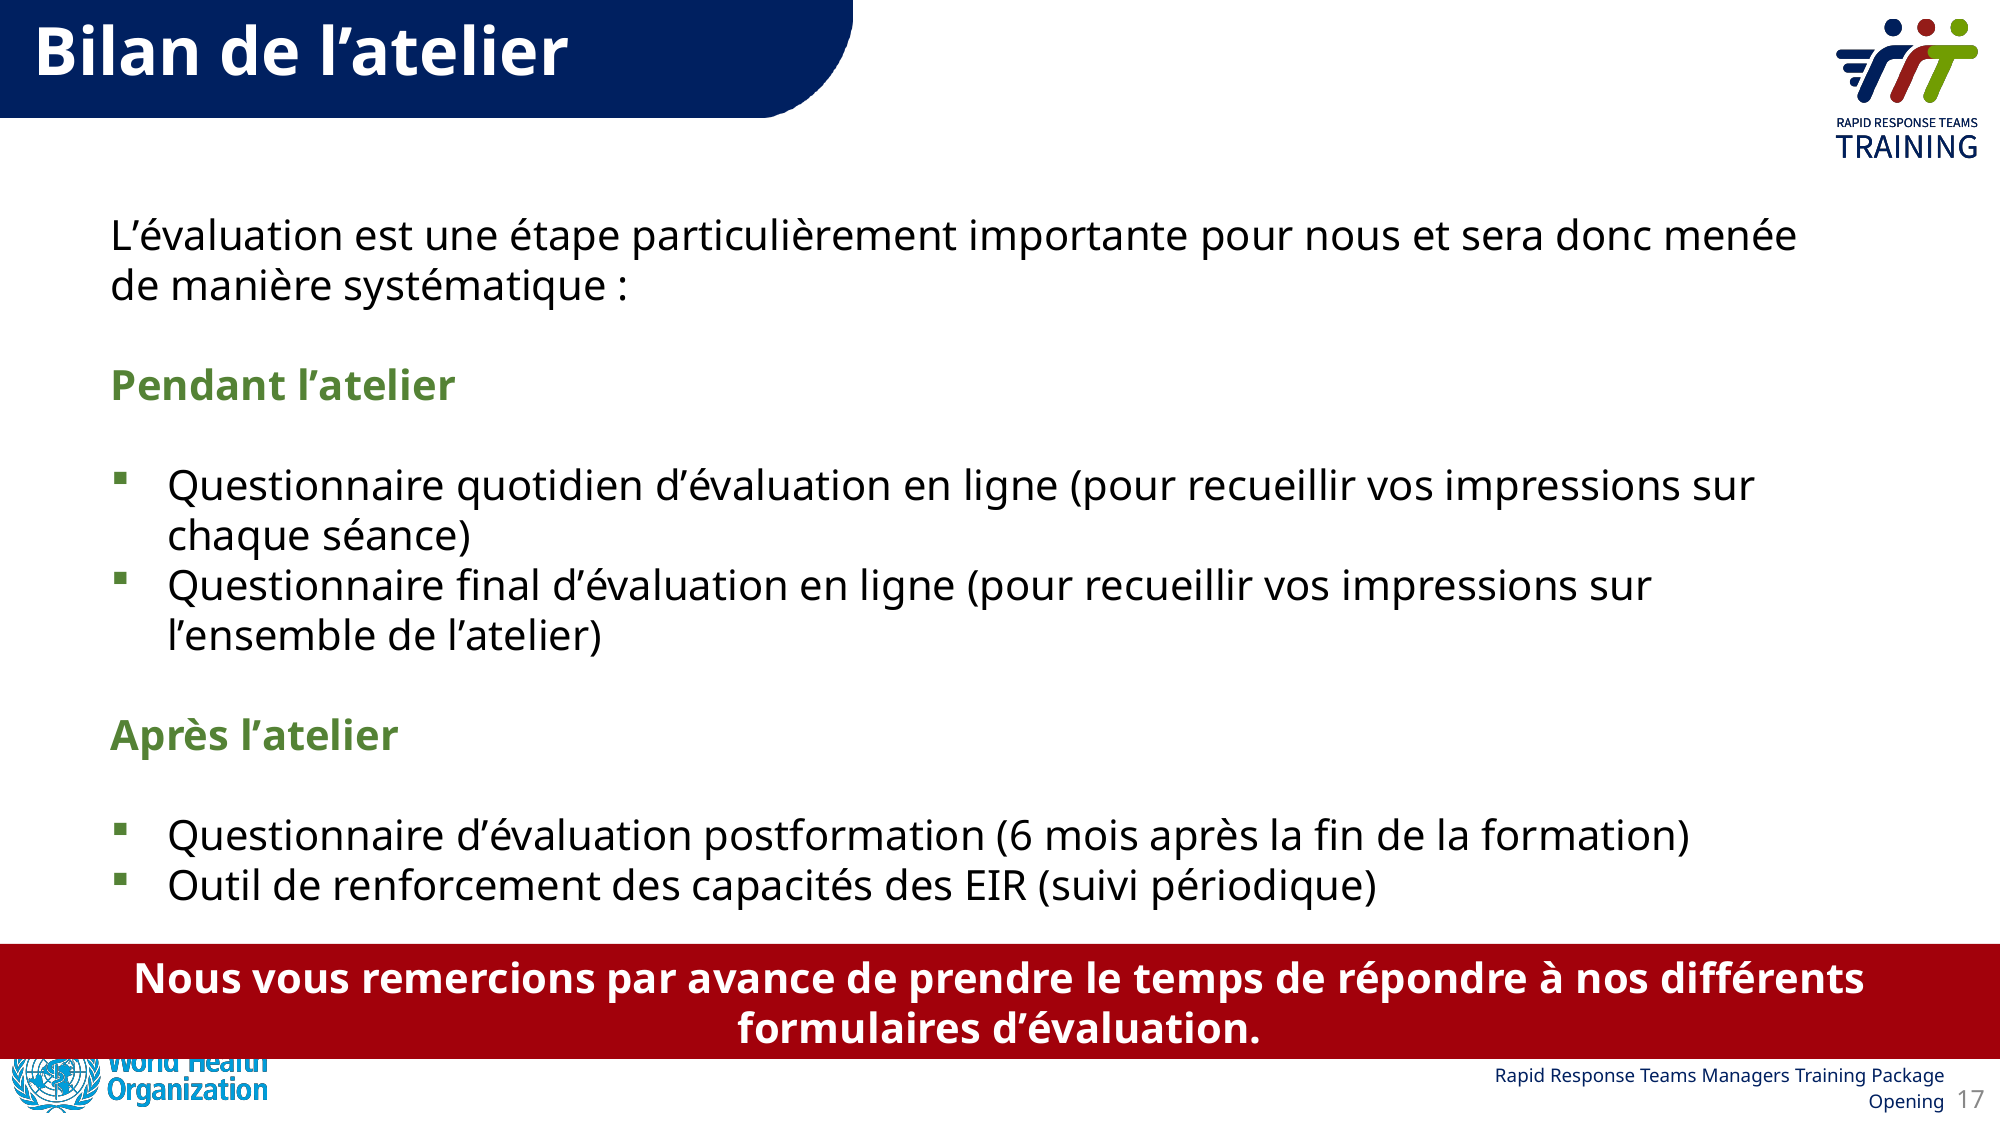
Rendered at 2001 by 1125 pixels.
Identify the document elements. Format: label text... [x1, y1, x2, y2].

picture [12, 1083, 48, 1113]
picture [1835, 19, 1978, 167]
picture [34, 1059, 41, 1078]
picture [30, 1083, 37, 1091]
picture [50, 1108, 62, 1113]
picture [0, 0, 853, 118]
picture [71, 1059, 90, 1091]
text_box 17 [1557, 1076, 1993, 1121]
picture [22, 1062, 26, 1077]
picture [64, 1059, 267, 1113]
text_box Lʼévaluation est une étape particulièrement importante pour nous et sera donc menée de manière systématique : Pendant lʼatelier Questionnaire quotidien dʼévaluation en ligne (pour recueillir vos impressions sur chaque séance) Questionnaire final dʼévaluation en ligne (pour recueillir vos impressions sur lʼensemble de lʼatelier) Après lʼatelier Questionnaire dʼévaluation postformation (6 mois après la fin de la formation) Outil de renforcement des capacités des EIR (suivi périodique) [103, 201, 1808, 917]
picture [24, 1059, 34, 1087]
picture [40, 1062, 47, 1070]
text_box Bilan de l’atelier [25, 1, 1123, 97]
text_box Nous vous remercions par avance de prendre le temps de répondre à nos différents formulaires dʼévaluation. [0, 943, 2000, 1059]
picture [36, 1088, 78, 1105]
